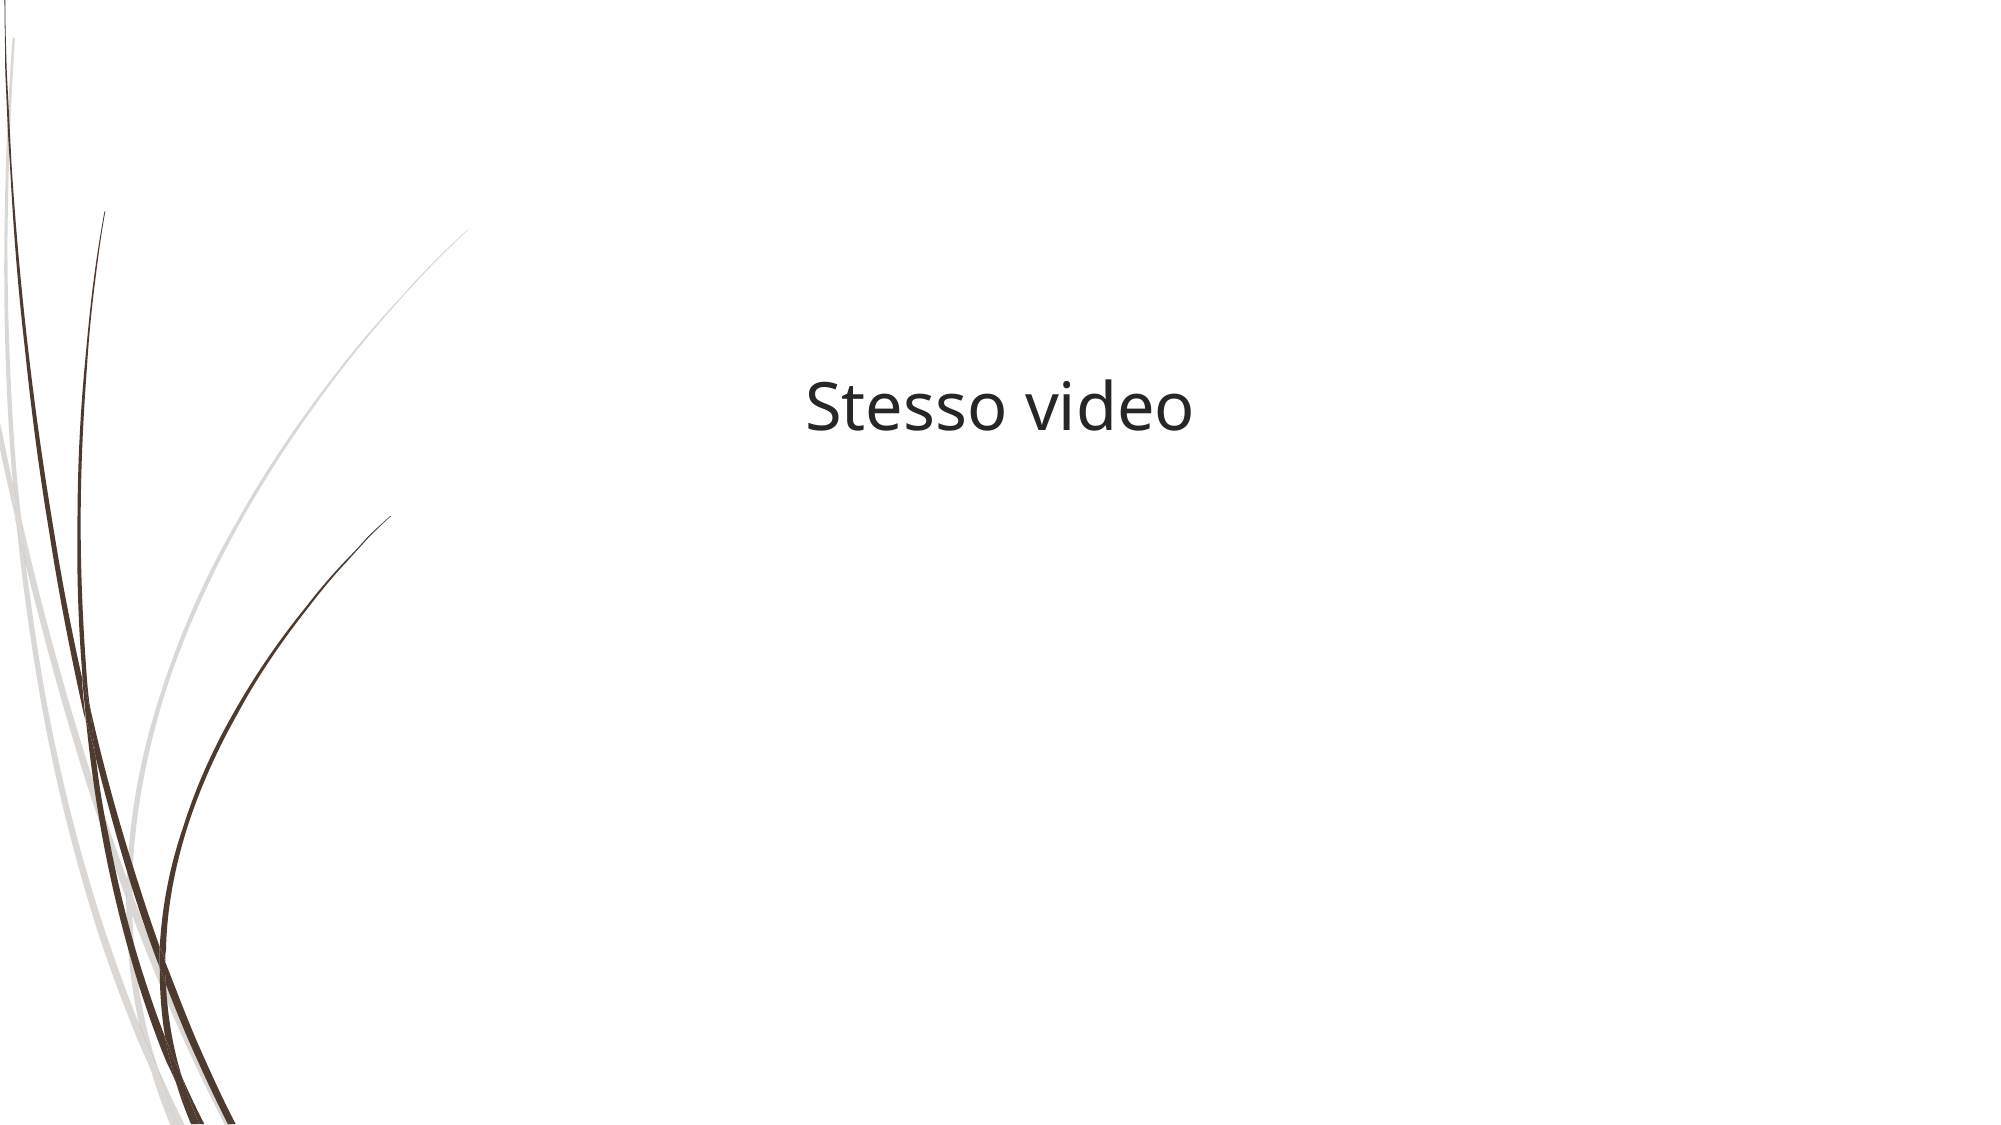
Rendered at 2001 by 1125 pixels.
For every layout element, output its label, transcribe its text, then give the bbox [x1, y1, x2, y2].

title Stesso video [213, 161, 1788, 646]
